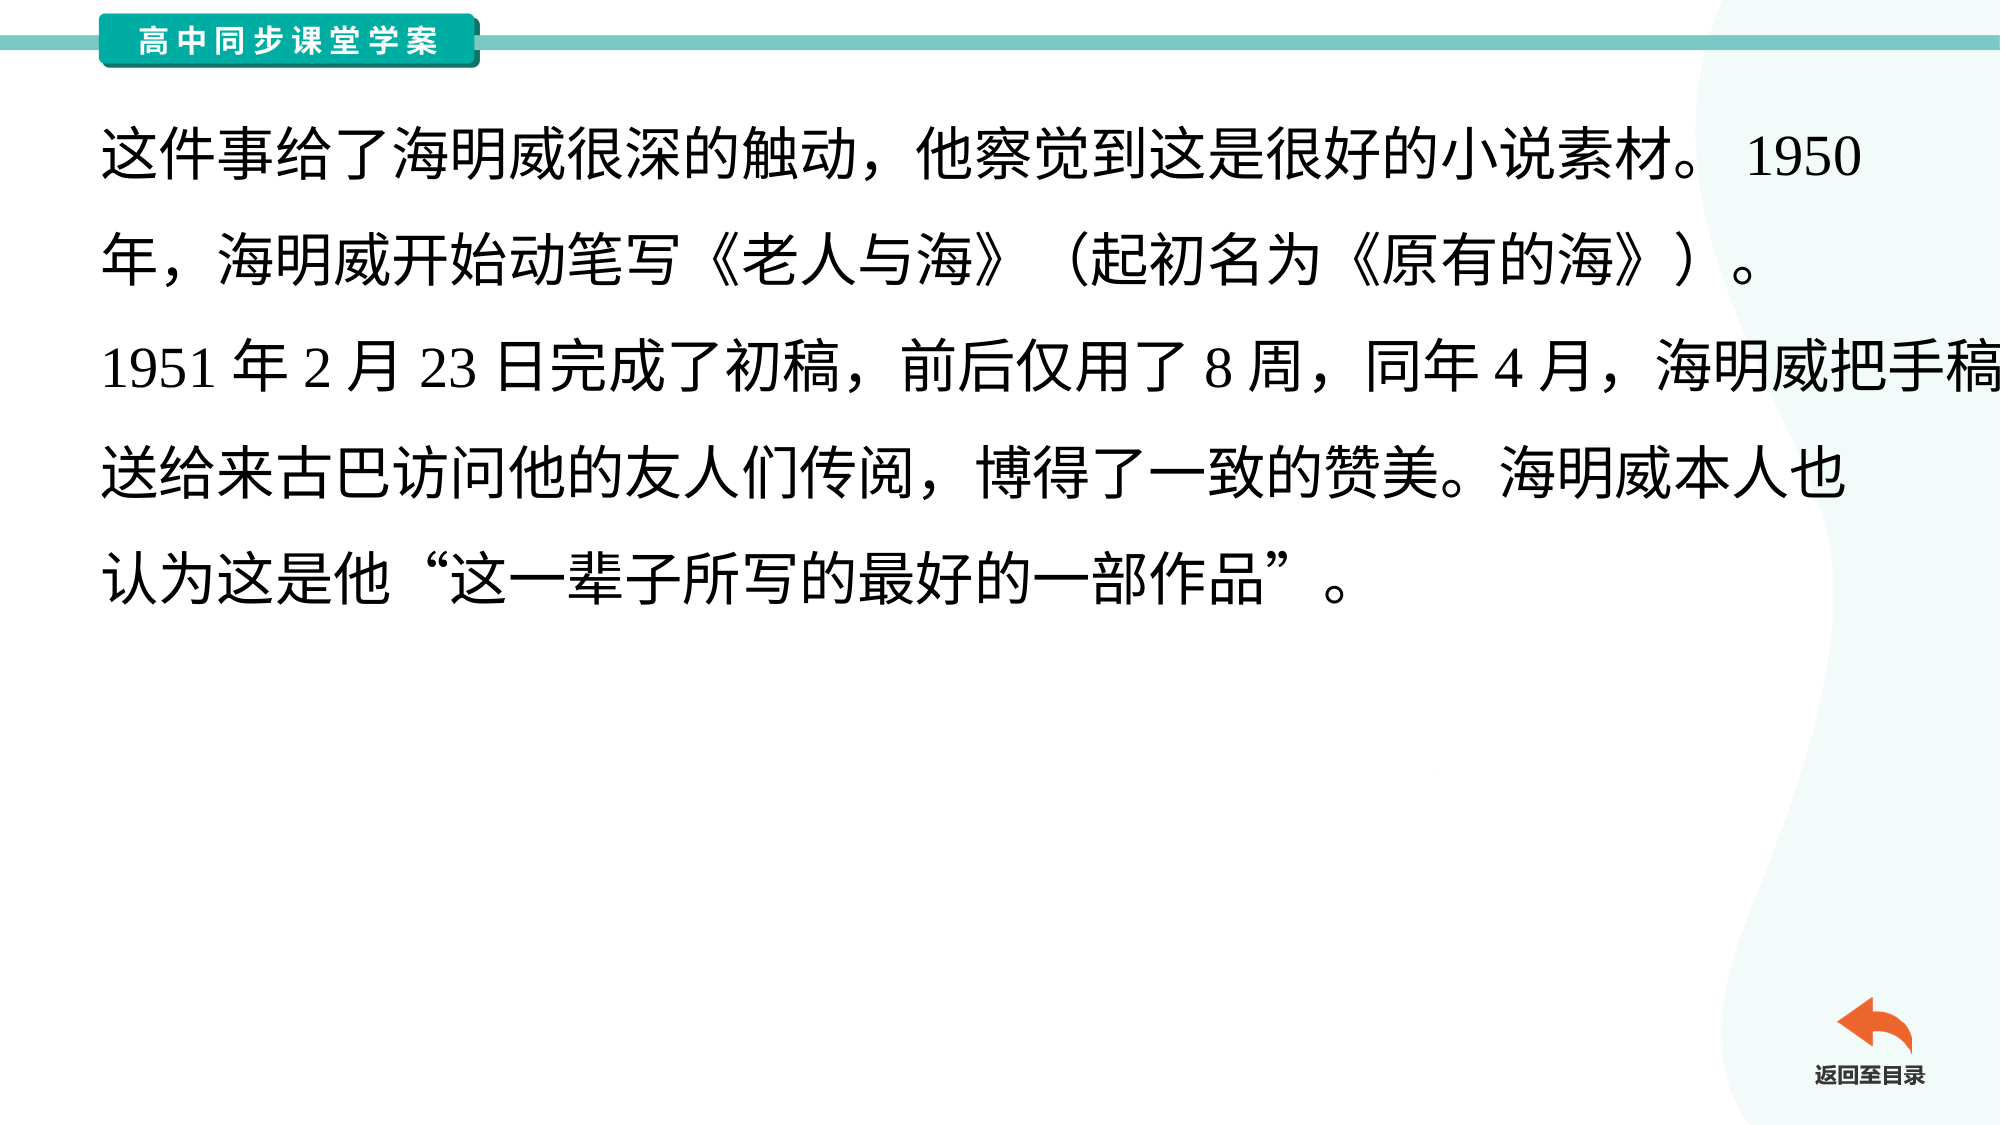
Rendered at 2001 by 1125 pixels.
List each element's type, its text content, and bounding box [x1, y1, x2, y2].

text_box 这件事给了海明威很深的触动，他察觉到这是很好的小说素材。1950 年，海明威开始动笔写《老人与海》（起初名为《原有的海》）。 1951年2月23日完成了初稿，前后仅用了8周，同年4月，海明威把手稿 送给来古巴访问他的友人们传阅，博得了一致的赞美。海明威本人也 认为这是他“这一辈子所写的最好的一部作品”。 [100, 76, 1899, 613]
picture [0, 0, 2000, 1125]
